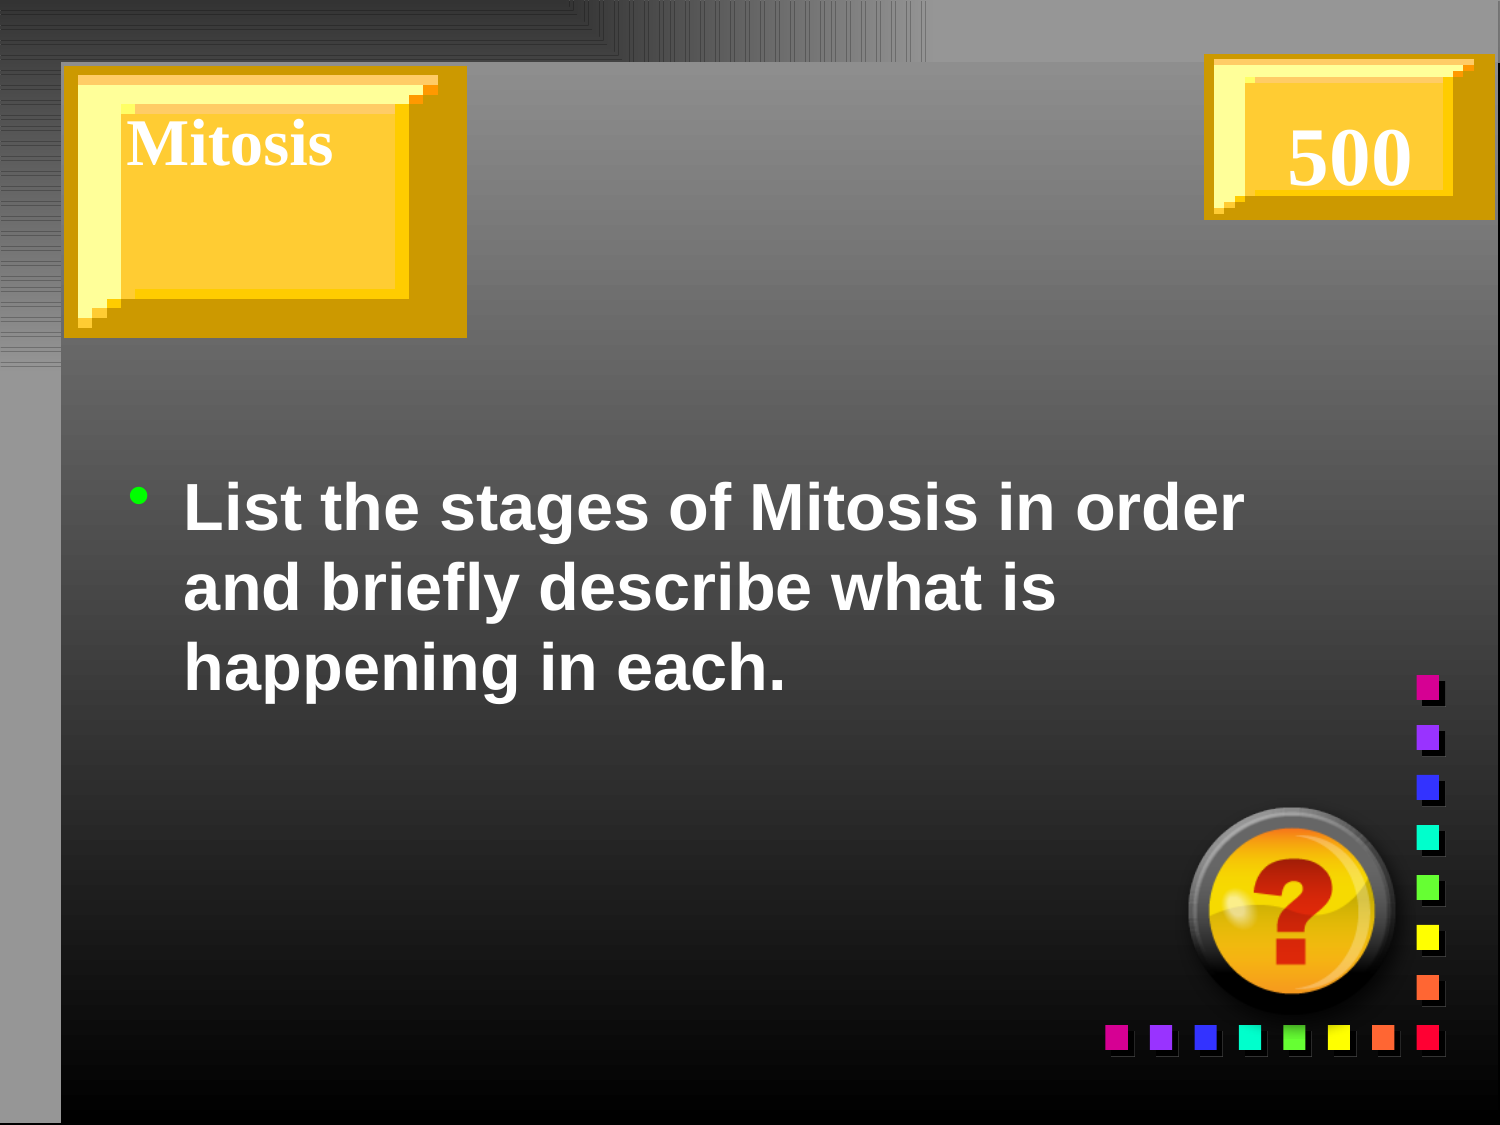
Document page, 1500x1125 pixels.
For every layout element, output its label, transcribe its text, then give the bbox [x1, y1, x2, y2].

picture [1174, 798, 1416, 1039]
list List the stages of Mitosis in order and briefly describe what is happening in each. [112, 455, 1388, 988]
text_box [1204, 54, 1495, 221]
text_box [64, 66, 491, 339]
